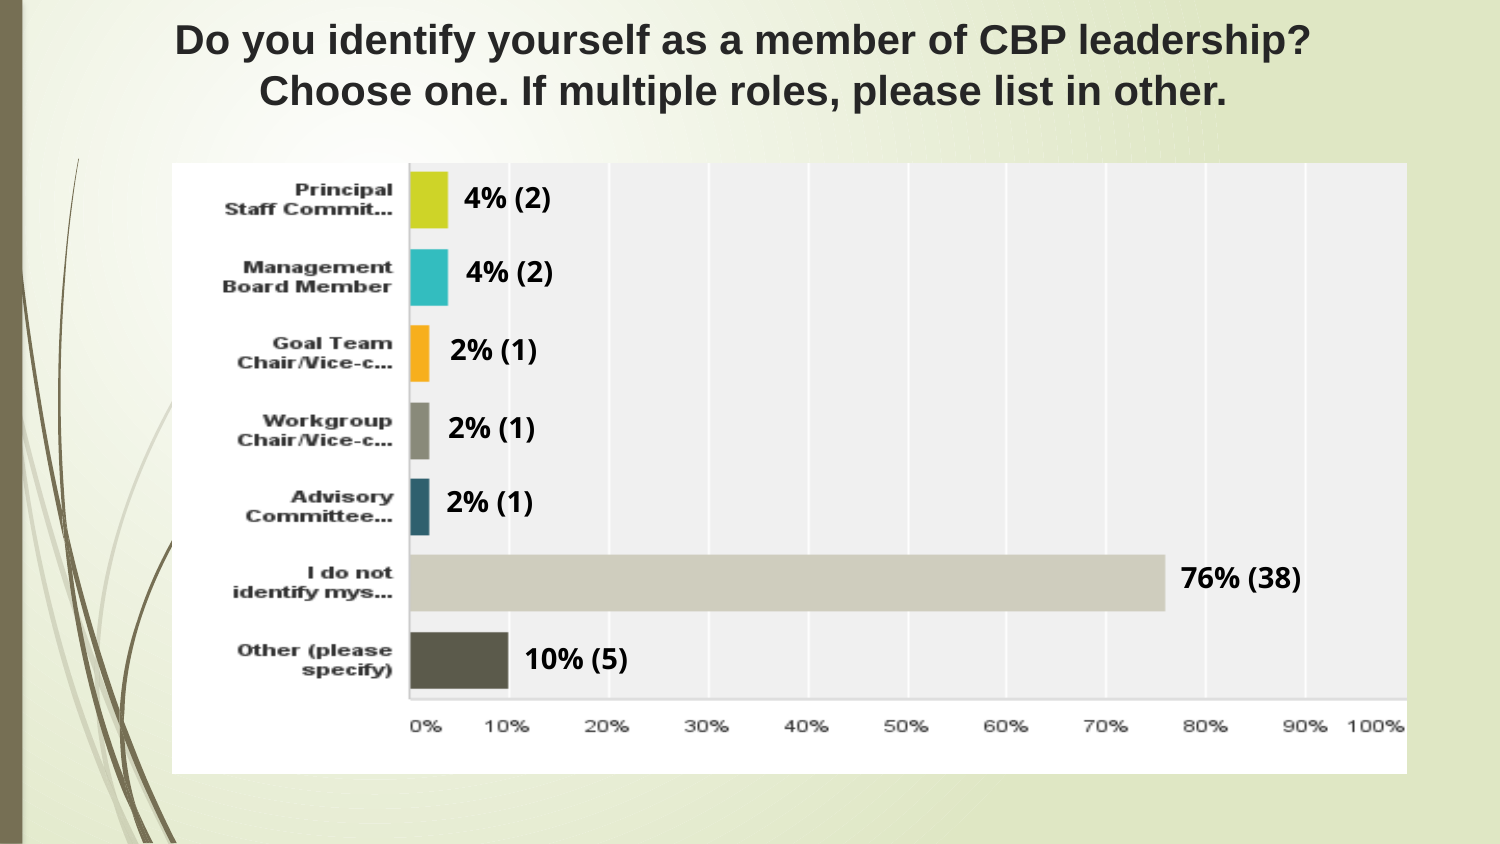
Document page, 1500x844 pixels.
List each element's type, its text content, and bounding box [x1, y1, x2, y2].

title Do you identify yourself as a member of CBP leadership? Choose one. If multiple roles, please list in other. [80, 5, 1407, 210]
picture [171, 163, 1407, 774]
